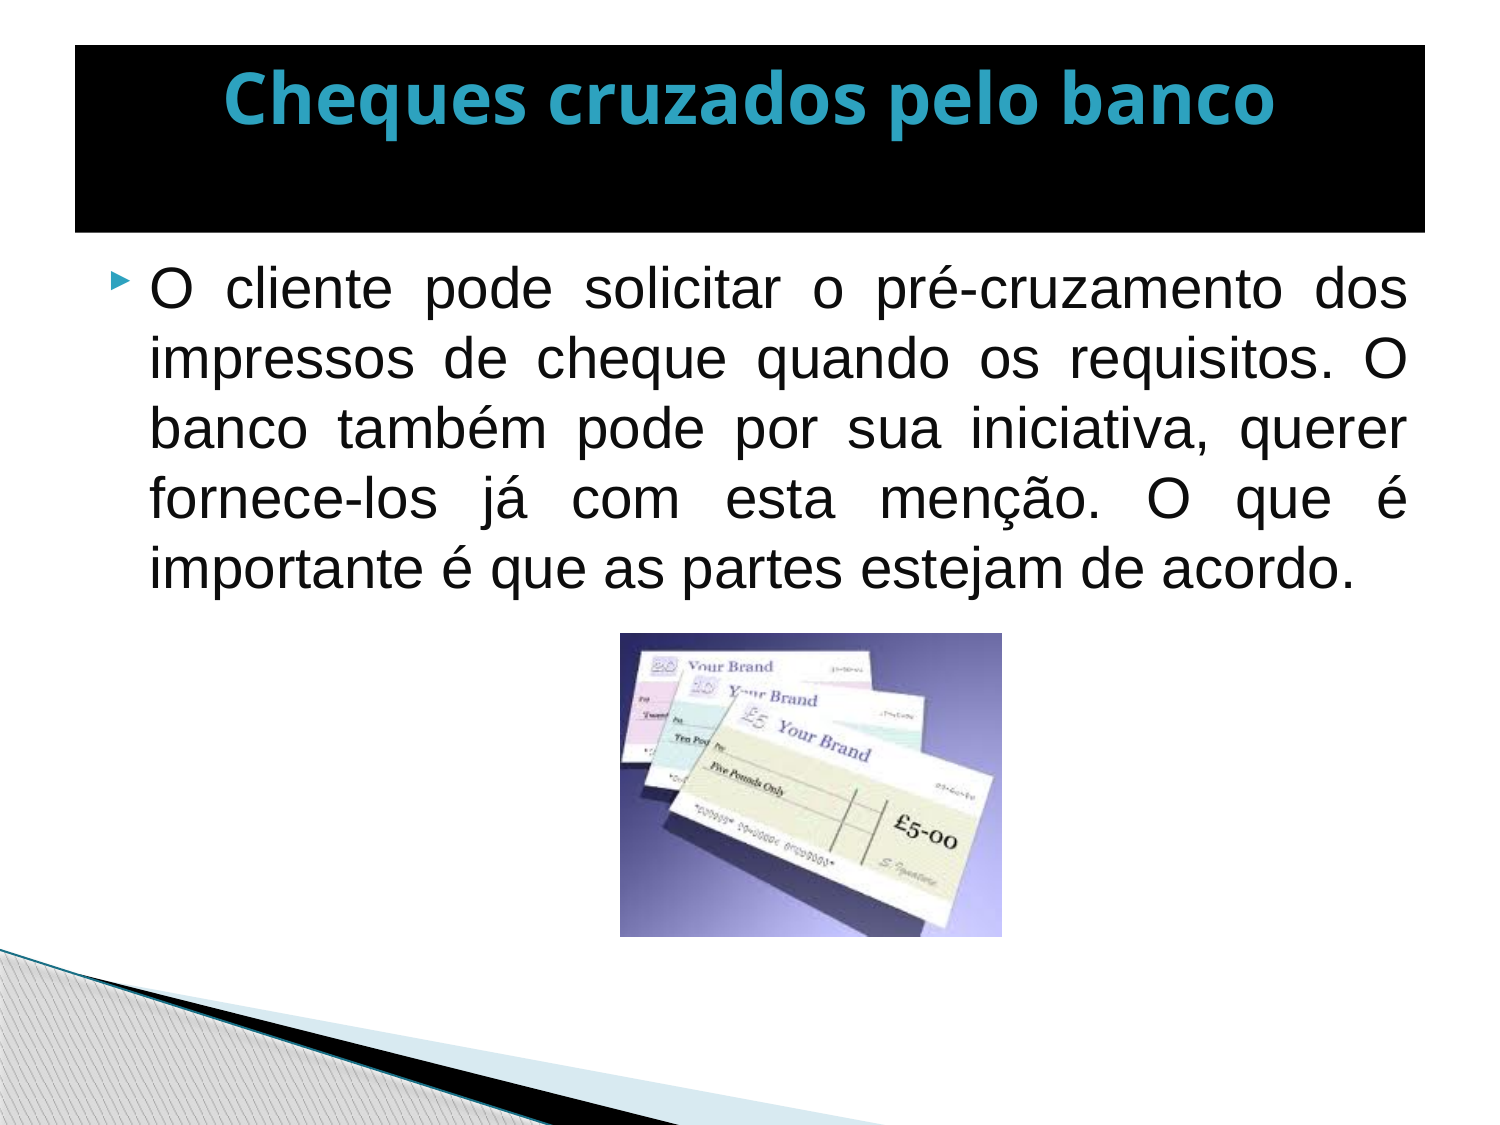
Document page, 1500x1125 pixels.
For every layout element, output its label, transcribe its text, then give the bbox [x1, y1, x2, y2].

list O cliente pode solicitar o pré-cruzamento dos impressos de cheque quando os requisitos. O banco também pode por sua iniciativa, querer fornece-los já com esta menção. O que é importante é que as partes estejam de acordo. [75, 243, 1425, 986]
picture [619, 633, 1002, 937]
title Cheques cruzados pelo banco [75, 45, 1425, 233]
